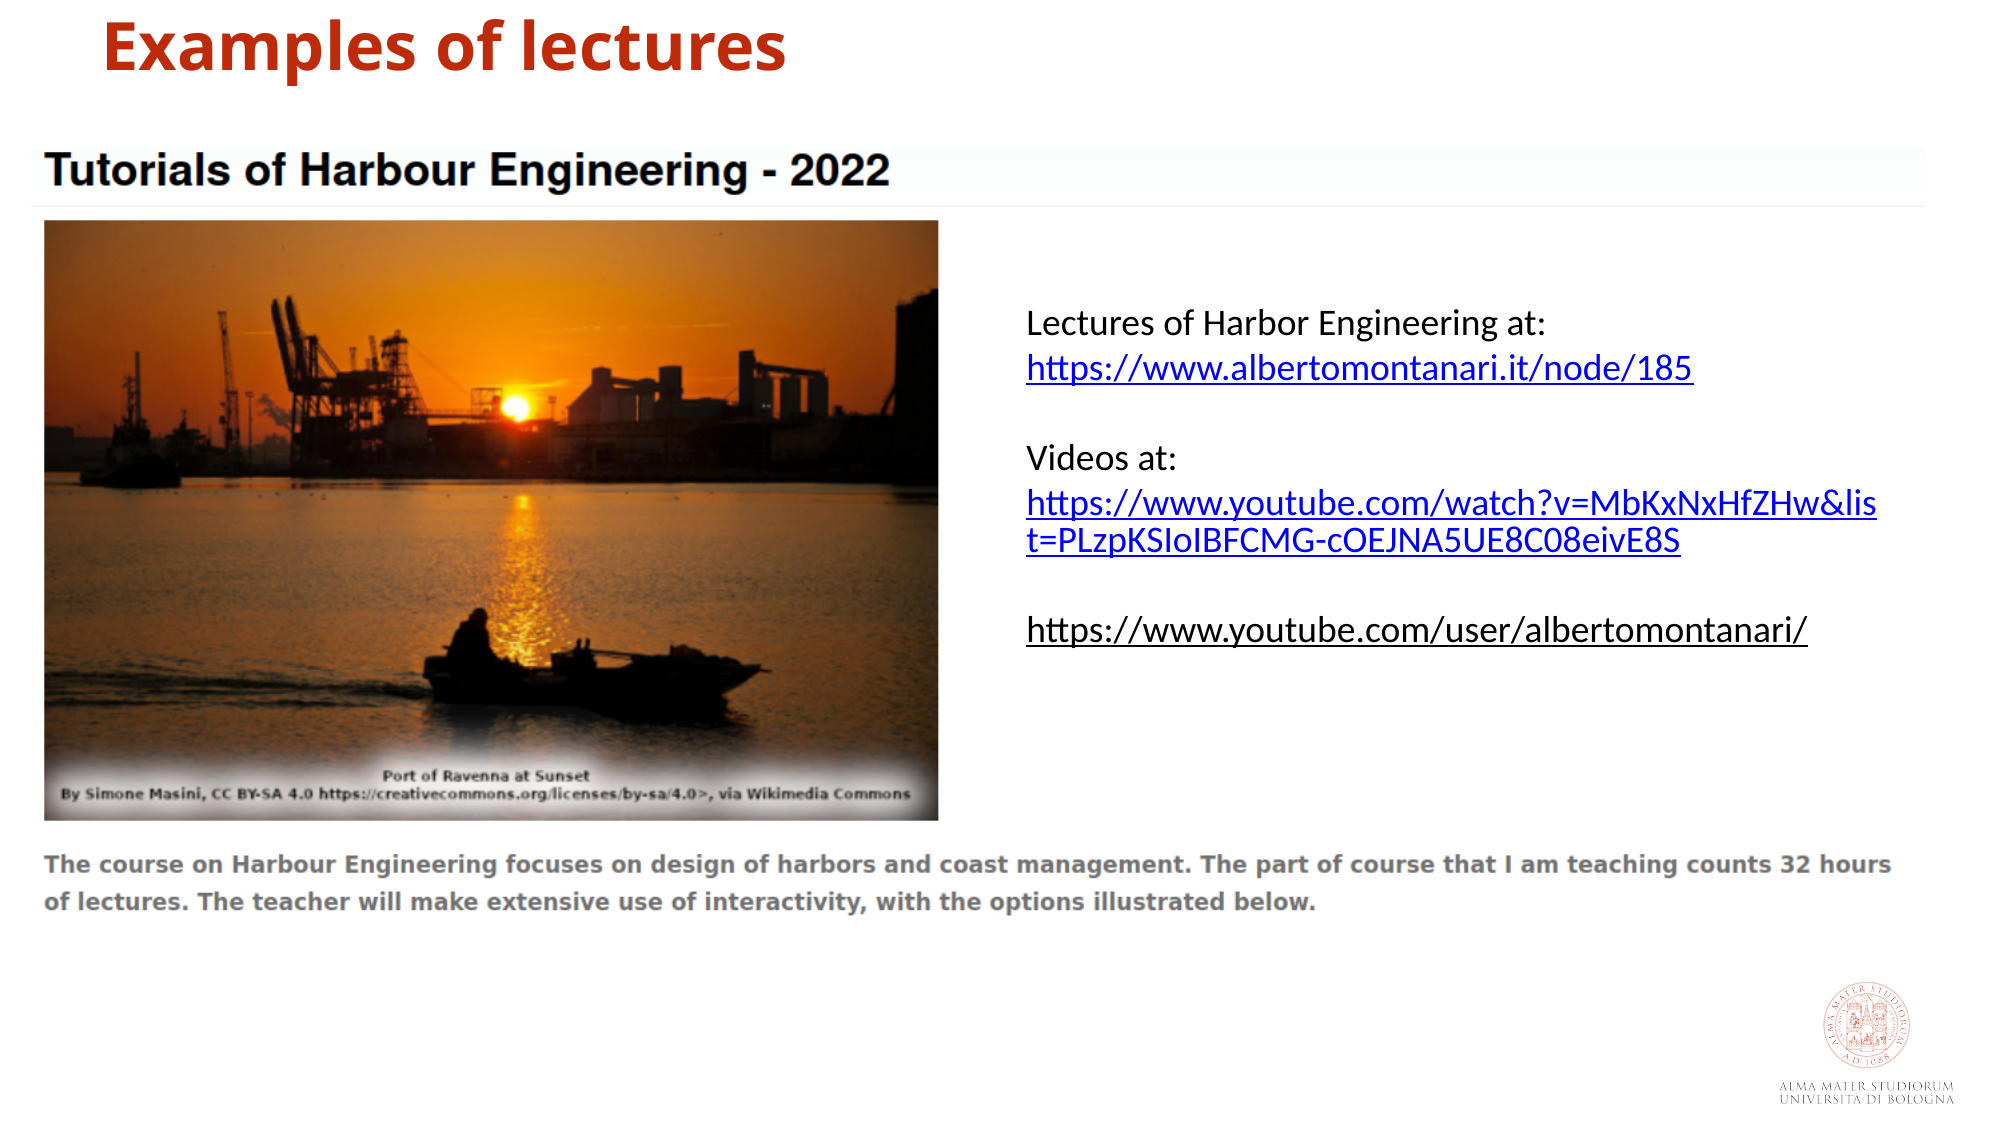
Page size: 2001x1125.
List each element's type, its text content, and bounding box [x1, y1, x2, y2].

picture [31, 146, 1926, 918]
list Examples of lectures [86, 30, 1930, 138]
picture [1752, 964, 1981, 1118]
